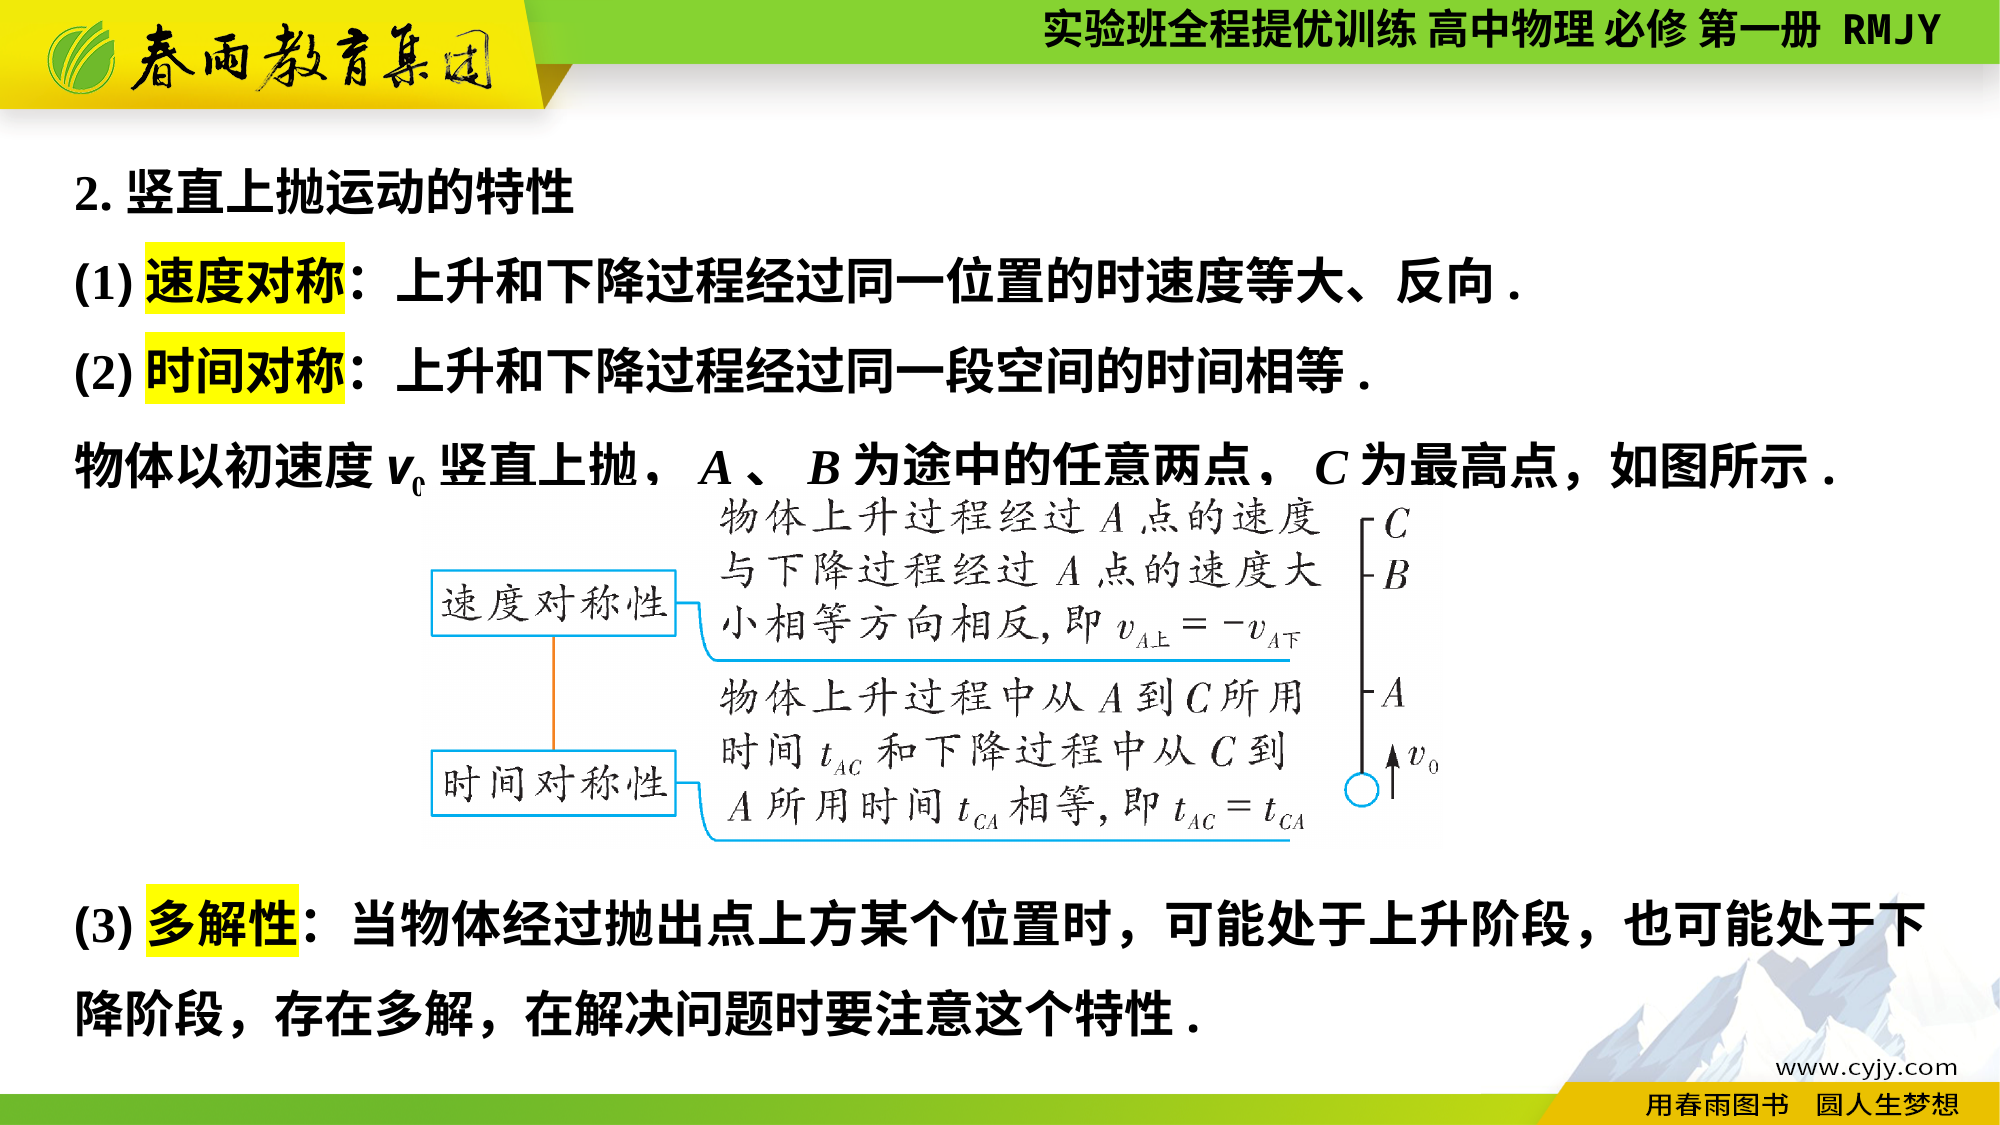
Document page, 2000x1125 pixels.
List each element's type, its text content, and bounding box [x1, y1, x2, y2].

picture [0, 0, 2000, 1125]
list 2.竖直上抛运动的特性 (1)速度对称：上升和下降过程经过同一位置的时速度等大、反向. (2)时间对称：上升和下降过程经过同一段空间的时间相等. 物体以初速度v0竖直上抛，A、B为途中的任意两点，C为最高点，如图所示. (3)多解性：当物体经过抛出点上方某个位置时，可能处于上升阶段，也可能处于下降阶段，存在多解，在解决问题时要注意这个特性. [59, 122, 1944, 1047]
